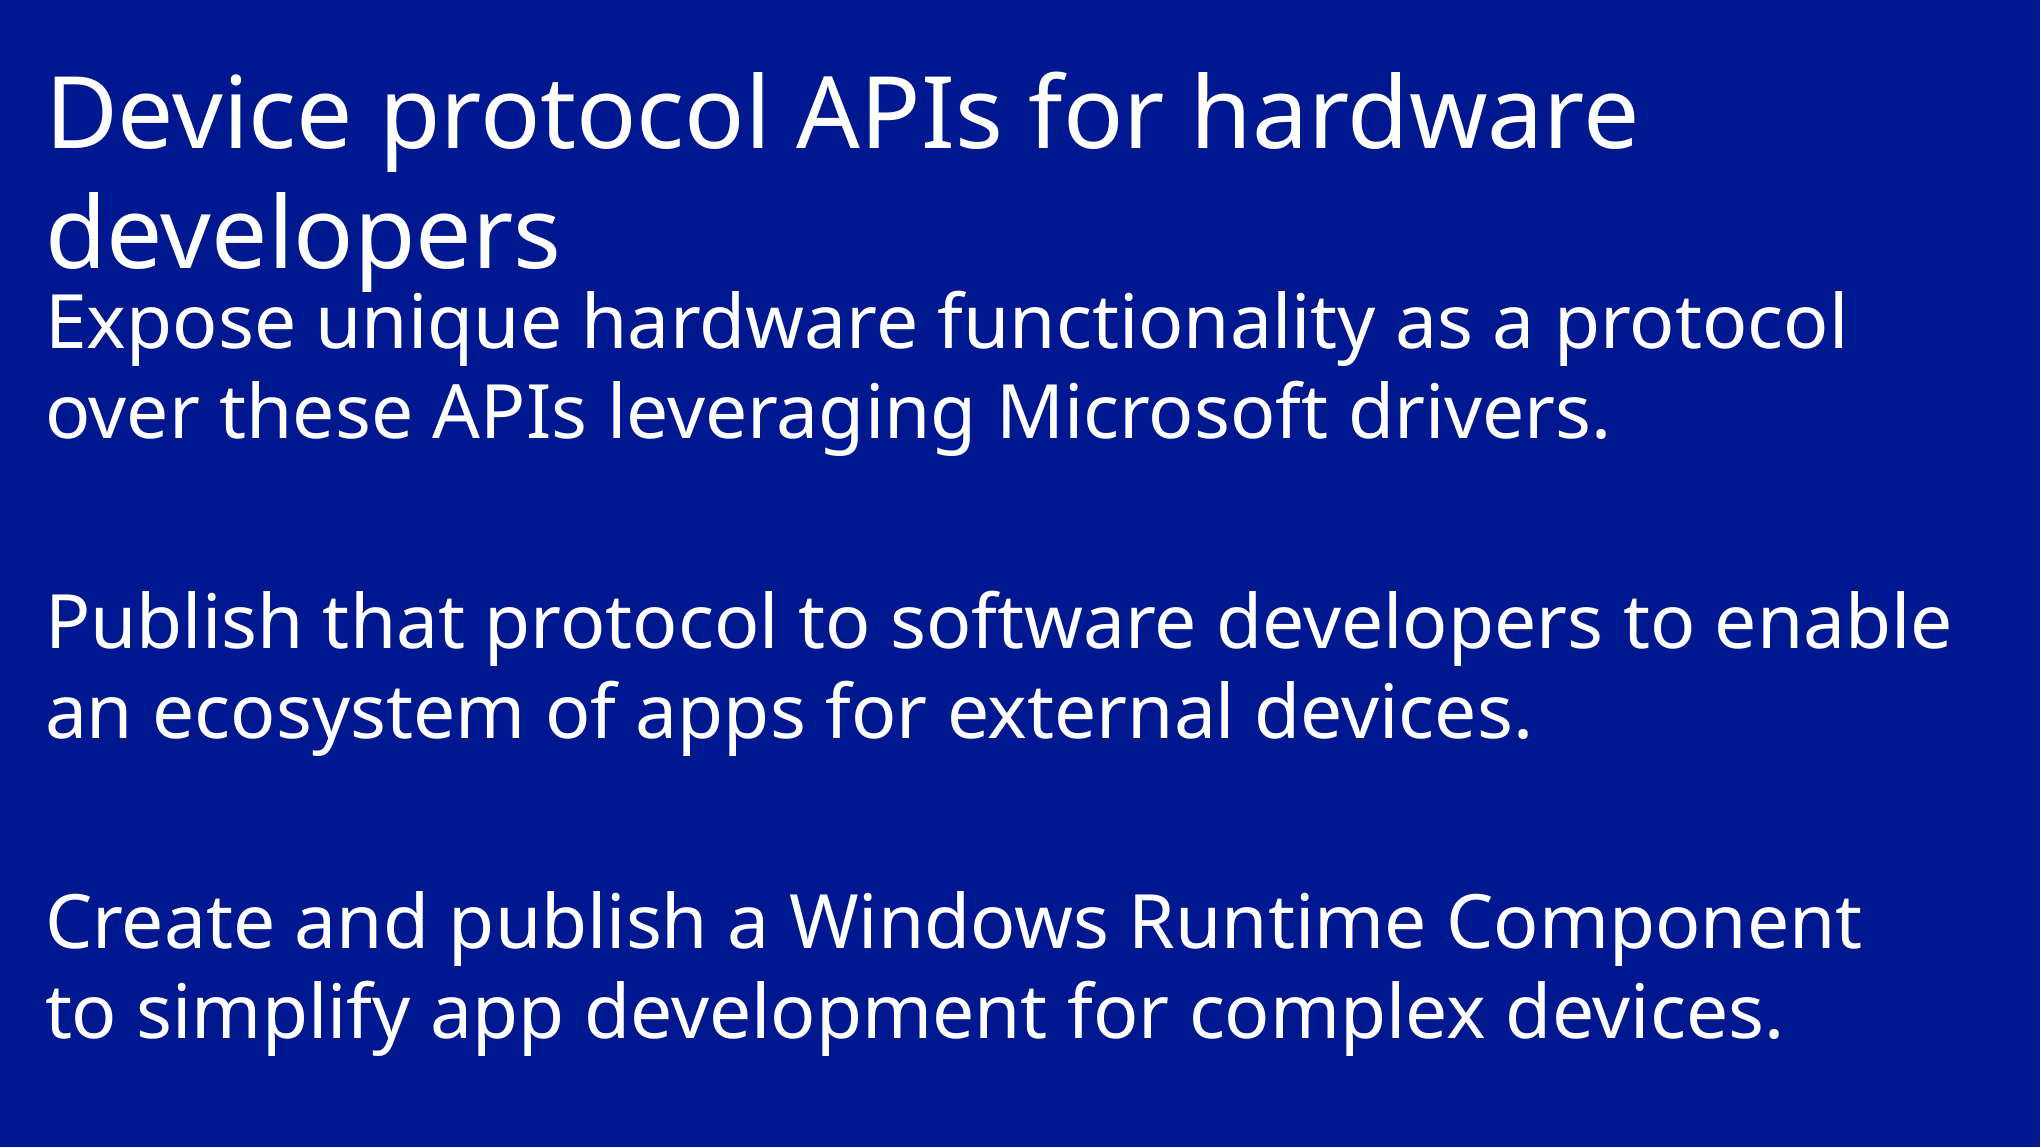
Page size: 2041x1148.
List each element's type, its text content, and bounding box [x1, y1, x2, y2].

list Expose unique hardware functionality as a protocol over these APIs leveraging Microsoft drivers. Publish that protocol to software developers to enable an ecosystem of apps for external devices. Create and publish a Windows Runtime Component to simplify app development for complex devices. [45, 273, 1996, 1099]
title Device protocol APIs for hardware developers [45, 48, 1996, 199]
list [0, 213, 476, 1039]
